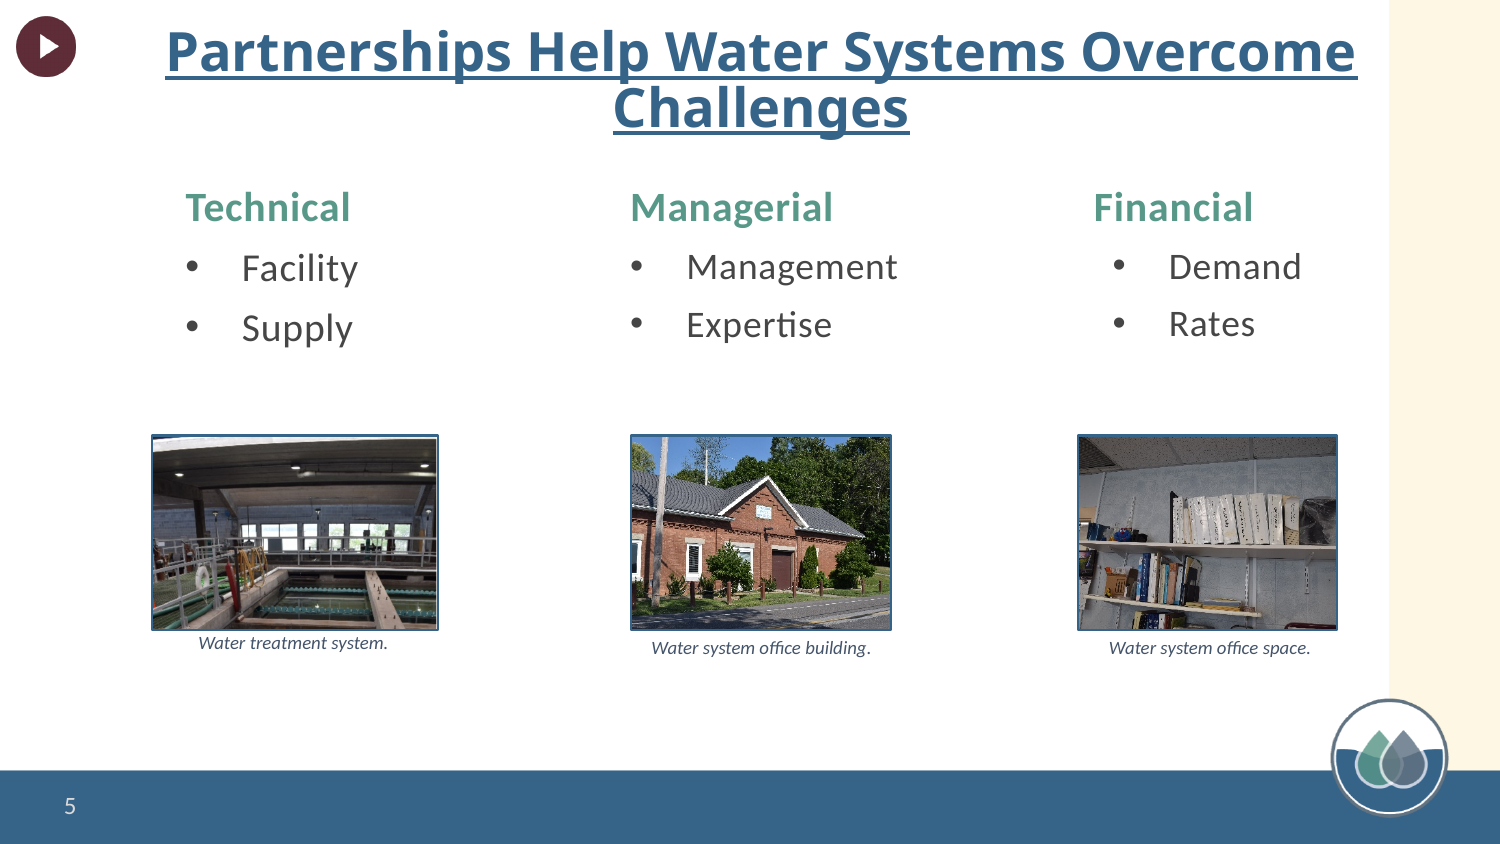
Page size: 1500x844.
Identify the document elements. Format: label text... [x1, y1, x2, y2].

picture [0, 0, 1500, 844]
text_box Financial Demand Rates [1078, 171, 1373, 483]
list Technical Facility Supply [151, 171, 446, 483]
title Partnerships Help Water Systems Overcome Challenges [150, 21, 1373, 146]
slide_number 5 [16, 782, 124, 828]
text_box Managerial Management Expertise [596, 172, 926, 483]
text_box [151, 436, 437, 661]
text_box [1078, 436, 1339, 667]
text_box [632, 436, 891, 667]
